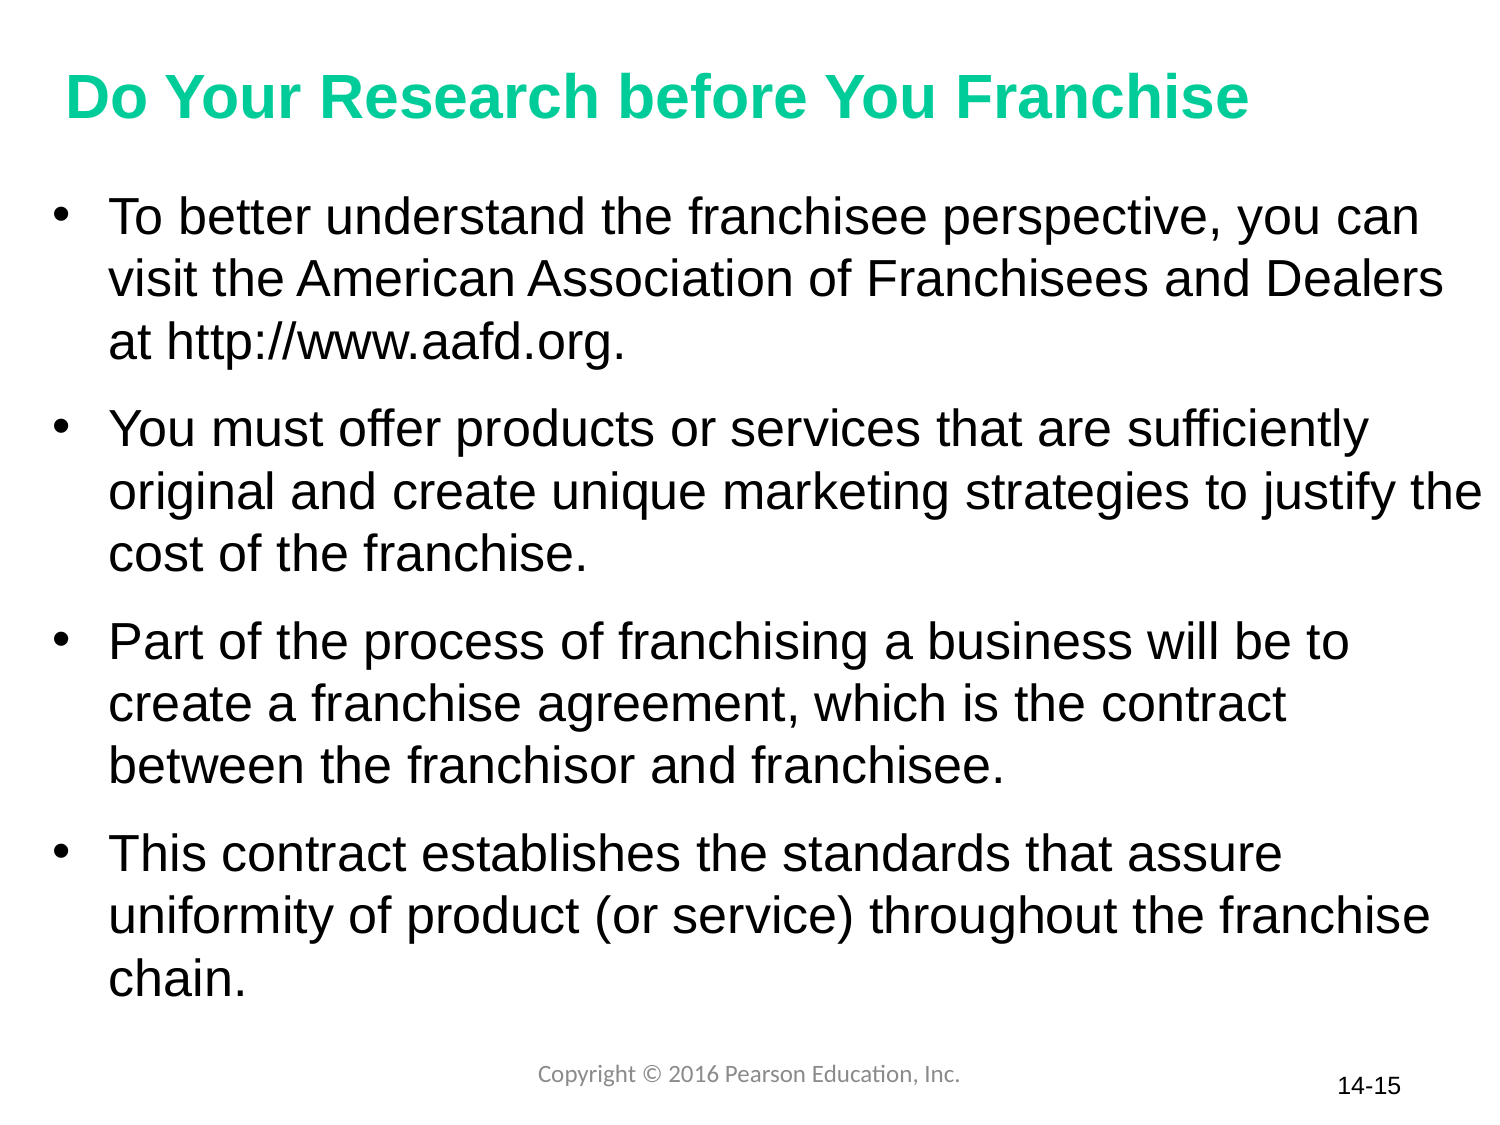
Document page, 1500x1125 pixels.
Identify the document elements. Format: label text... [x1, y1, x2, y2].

footer Copyright © 2016 Pearson Education, Inc. [512, 1075, 988, 1103]
list To better understand the franchisee perspective, you can visit the American Association of Franchisees and Dealers at http://www.aafd.org. You must offer products or services that are sufficiently original and create unique marketing strategies to justify the cost of the franchise. Part of the process of franchising a business will be to create a franchise agreement, which is the contract between the franchisor and franchisee. This contract establishes the standards that assure uniformity of product (or service) throughout the franchise chain. [37, 174, 1500, 1075]
title Do Your Research before You Franchise [50, 0, 1400, 174]
